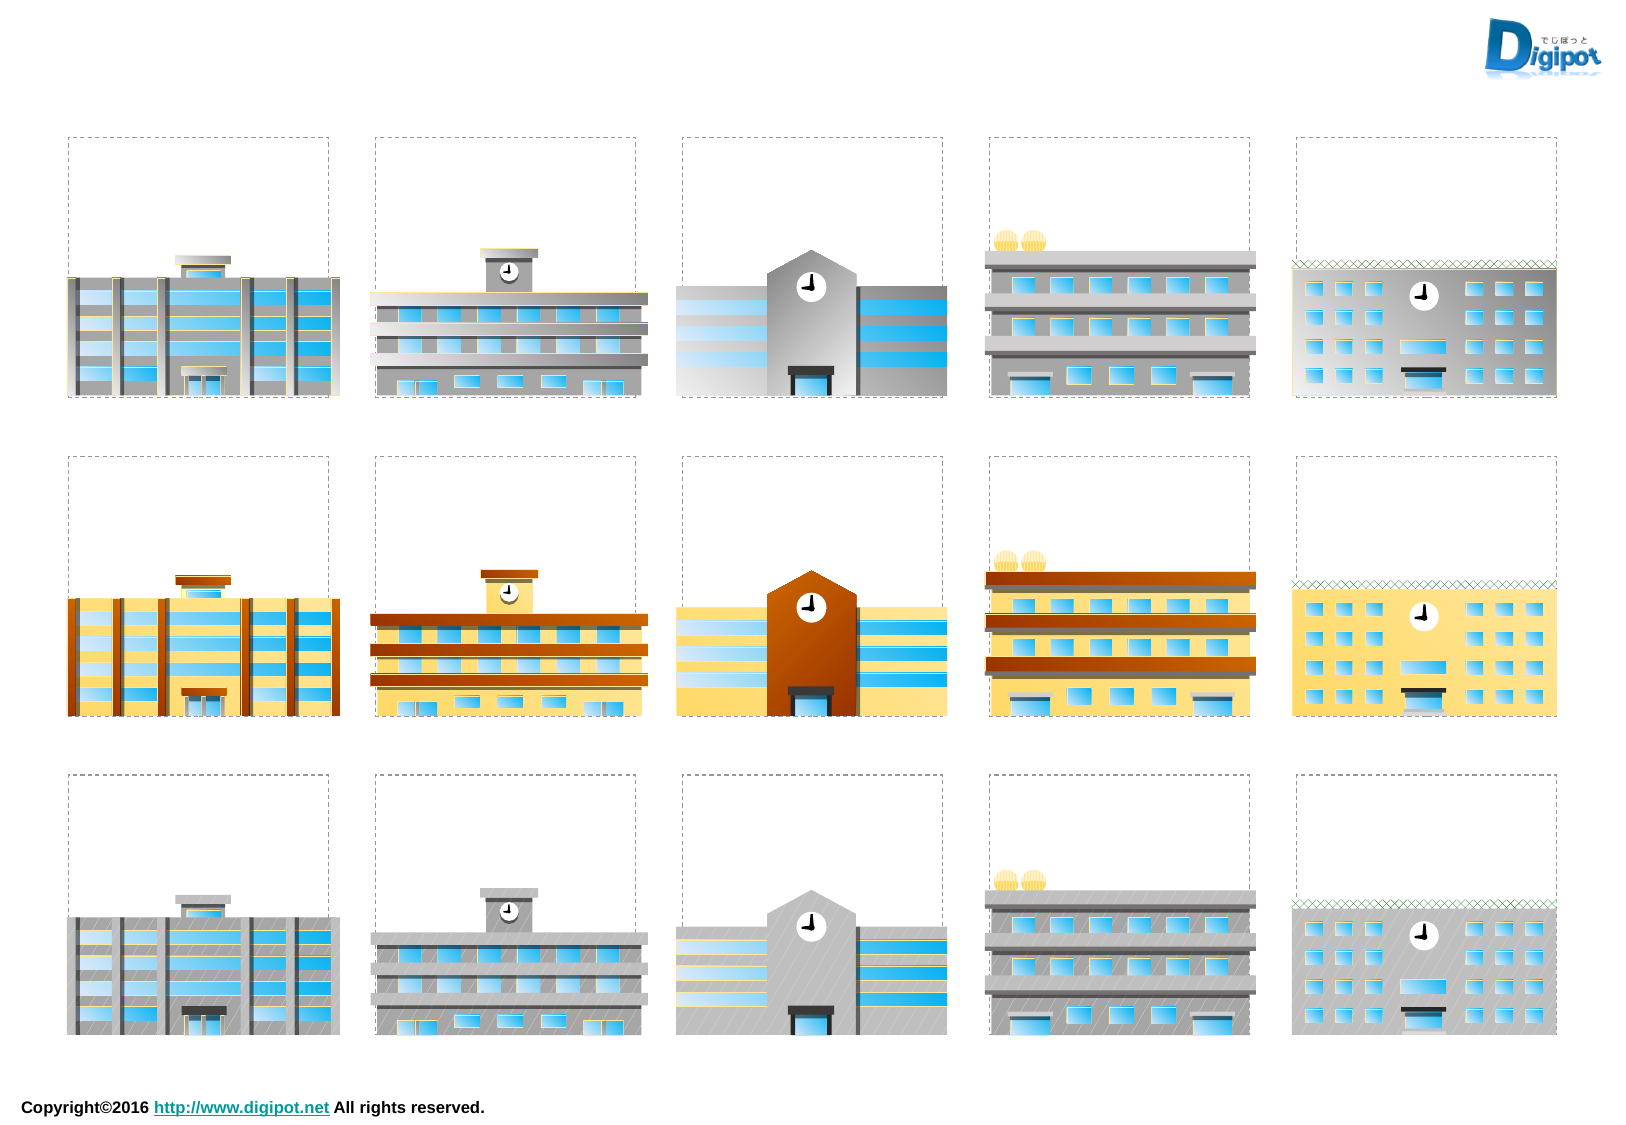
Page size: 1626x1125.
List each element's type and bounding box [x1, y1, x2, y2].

text_box [1291, 899, 1557, 1036]
text_box [370, 568, 649, 717]
text_box [66, 255, 341, 396]
text_box [675, 249, 948, 396]
text_box [984, 869, 1257, 1036]
text_box [66, 894, 341, 1036]
text_box [675, 570, 948, 717]
text_box [1291, 580, 1557, 717]
text_box [984, 550, 1257, 717]
text_box [984, 229, 1257, 396]
picture [1485, 18, 1602, 82]
text_box [370, 887, 649, 1036]
text_box [1291, 259, 1557, 396]
text_box [66, 575, 341, 717]
text_box [675, 889, 948, 1036]
text_box [370, 248, 649, 396]
